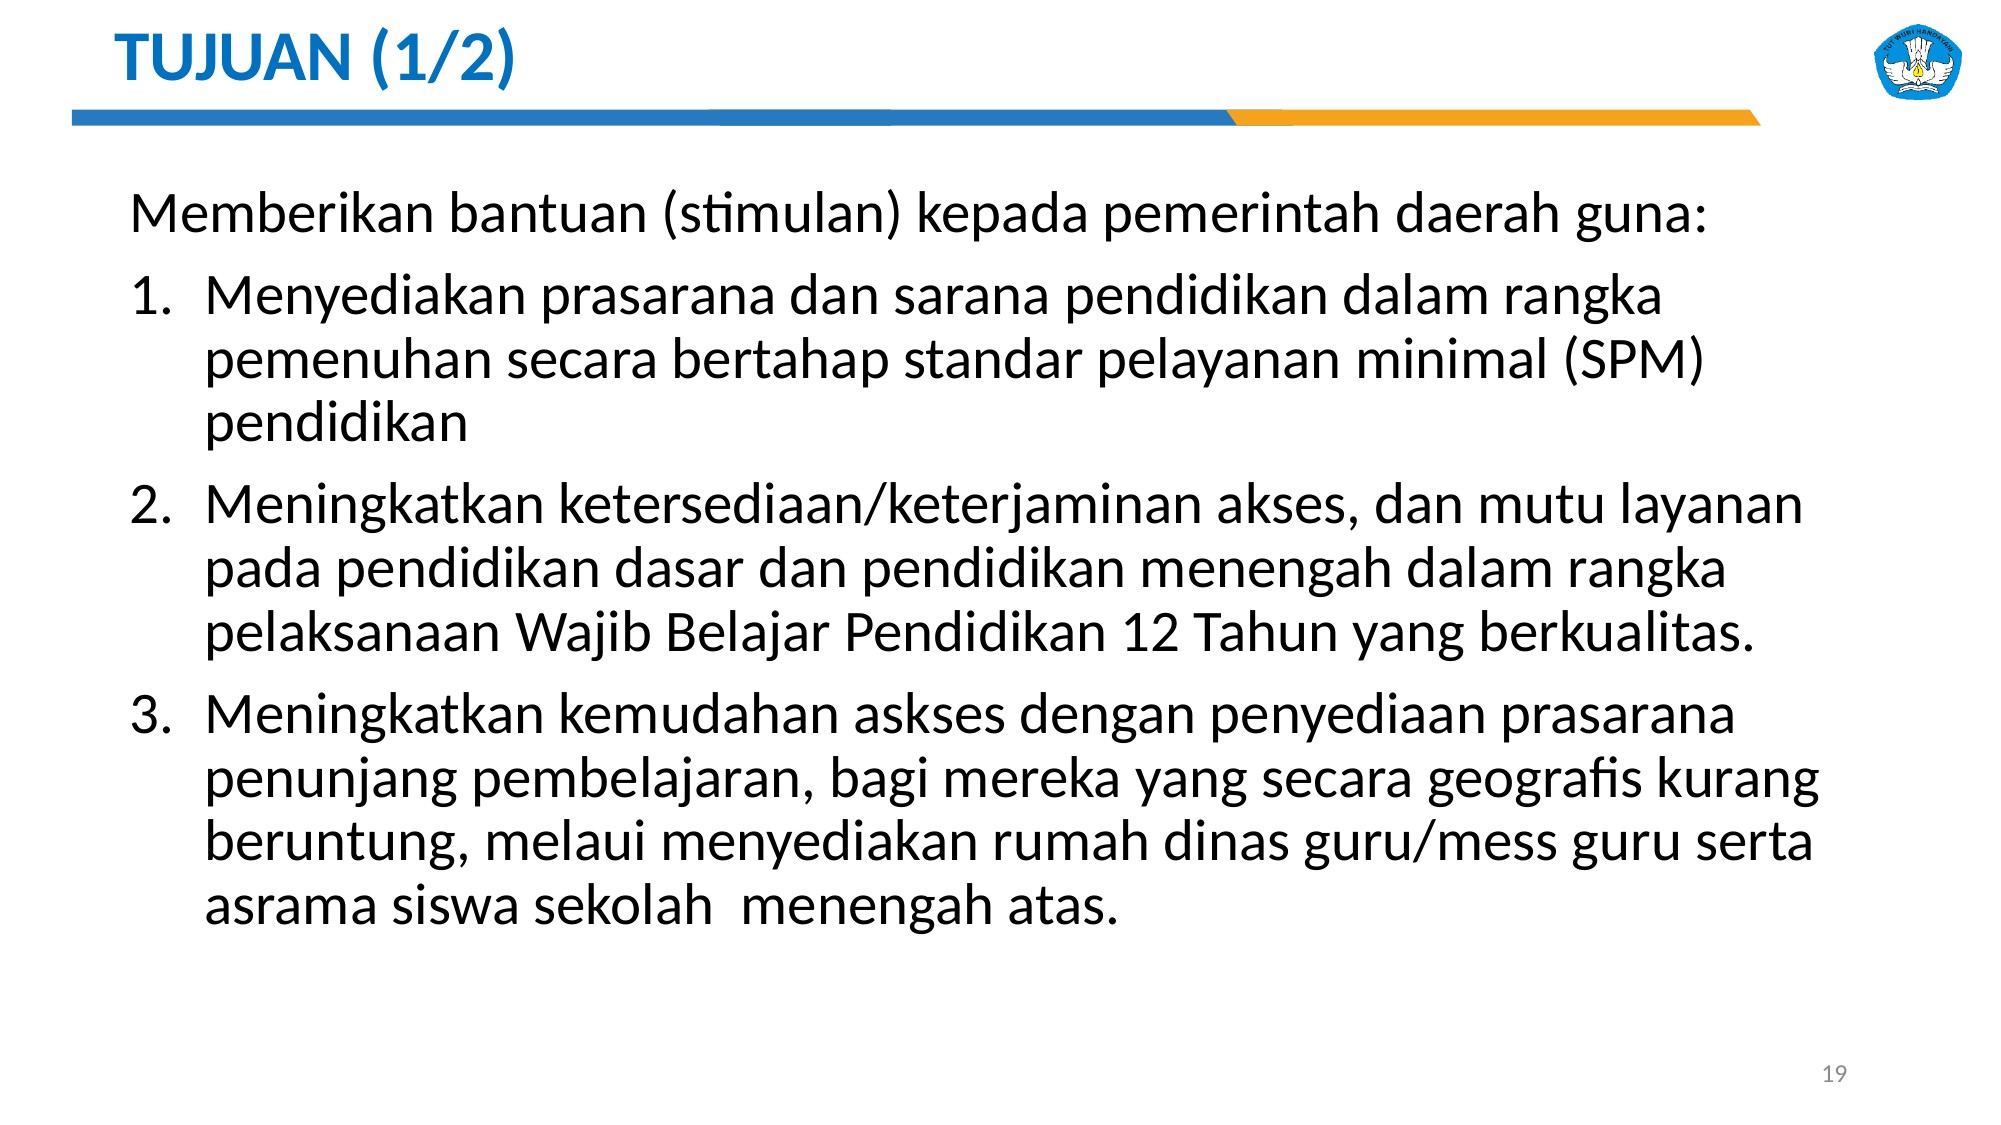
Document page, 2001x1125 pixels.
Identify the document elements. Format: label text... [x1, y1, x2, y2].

picture [1874, 61, 1902, 100]
list Memberikan bantuan (stimulan) kepada pemerintah daerah guna: Menyediakan prasarana dan sarana pendidikan dalam rangka pemenuhan secara bertahap standar pelayanan minimal (SPM) pendidikan Meningkatkan ketersediaan/keterjaminan akses, dan mutu layanan pada pendidikan dasar dan pendidikan menengah dalam rangka pelaksanaan Wajib Belajar Pendidikan 12 Tahun yang berkualitas. Meningkatkan kemudahan askses dengan penyediaan prasarana penunjang pembelajaran, bagi mereka yang secara geografis kurang beruntung, melaui menyediakan rumah dinas guru/mess guru serta asrama siswa sekolah menengah atas. [114, 174, 1856, 995]
slide_number 19 [1412, 1042, 1863, 1103]
picture [1934, 67, 1962, 100]
text_box TUJUAN (1/2) [102, 3, 1654, 101]
picture [1884, 37, 1953, 92]
picture [1924, 24, 1962, 49]
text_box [71, 109, 1761, 126]
picture [1874, 24, 1913, 51]
